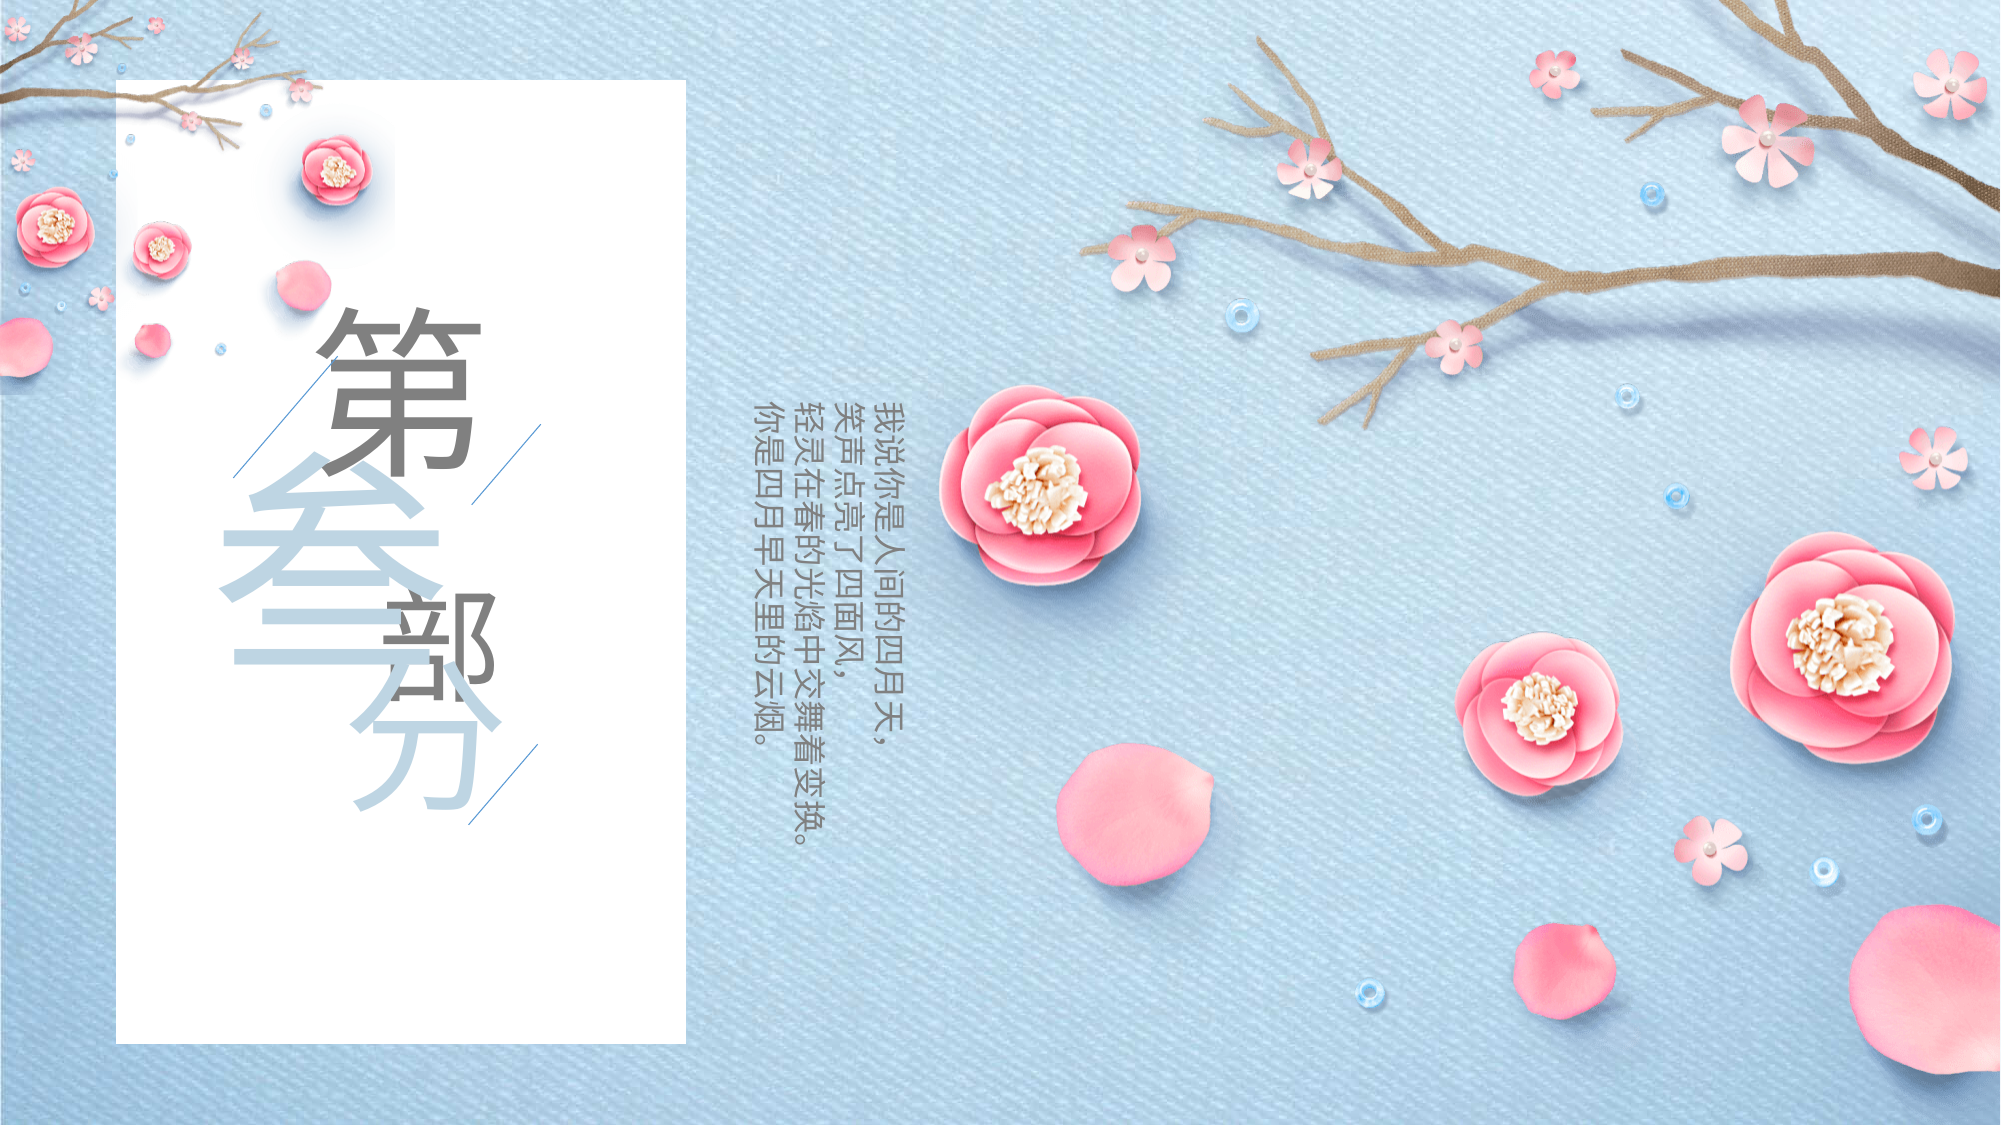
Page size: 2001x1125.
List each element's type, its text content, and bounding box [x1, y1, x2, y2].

text_box 叁 [196, 407, 466, 710]
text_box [233, 395, 338, 478]
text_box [471, 424, 541, 505]
text_box 第 [338, 272, 506, 507]
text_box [468, 744, 538, 825]
text_box 部 [466, 560, 518, 709]
text_box 分 [328, 709, 525, 839]
picture [0, 0, 2001, 1125]
text_box [116, 80, 686, 1044]
text_box 我说你是人间的四月天， 笑声点亮了四面风， 轻灵在春的光焰中交舞着变换。 你是四月早天里的云烟。 [726, 386, 874, 901]
